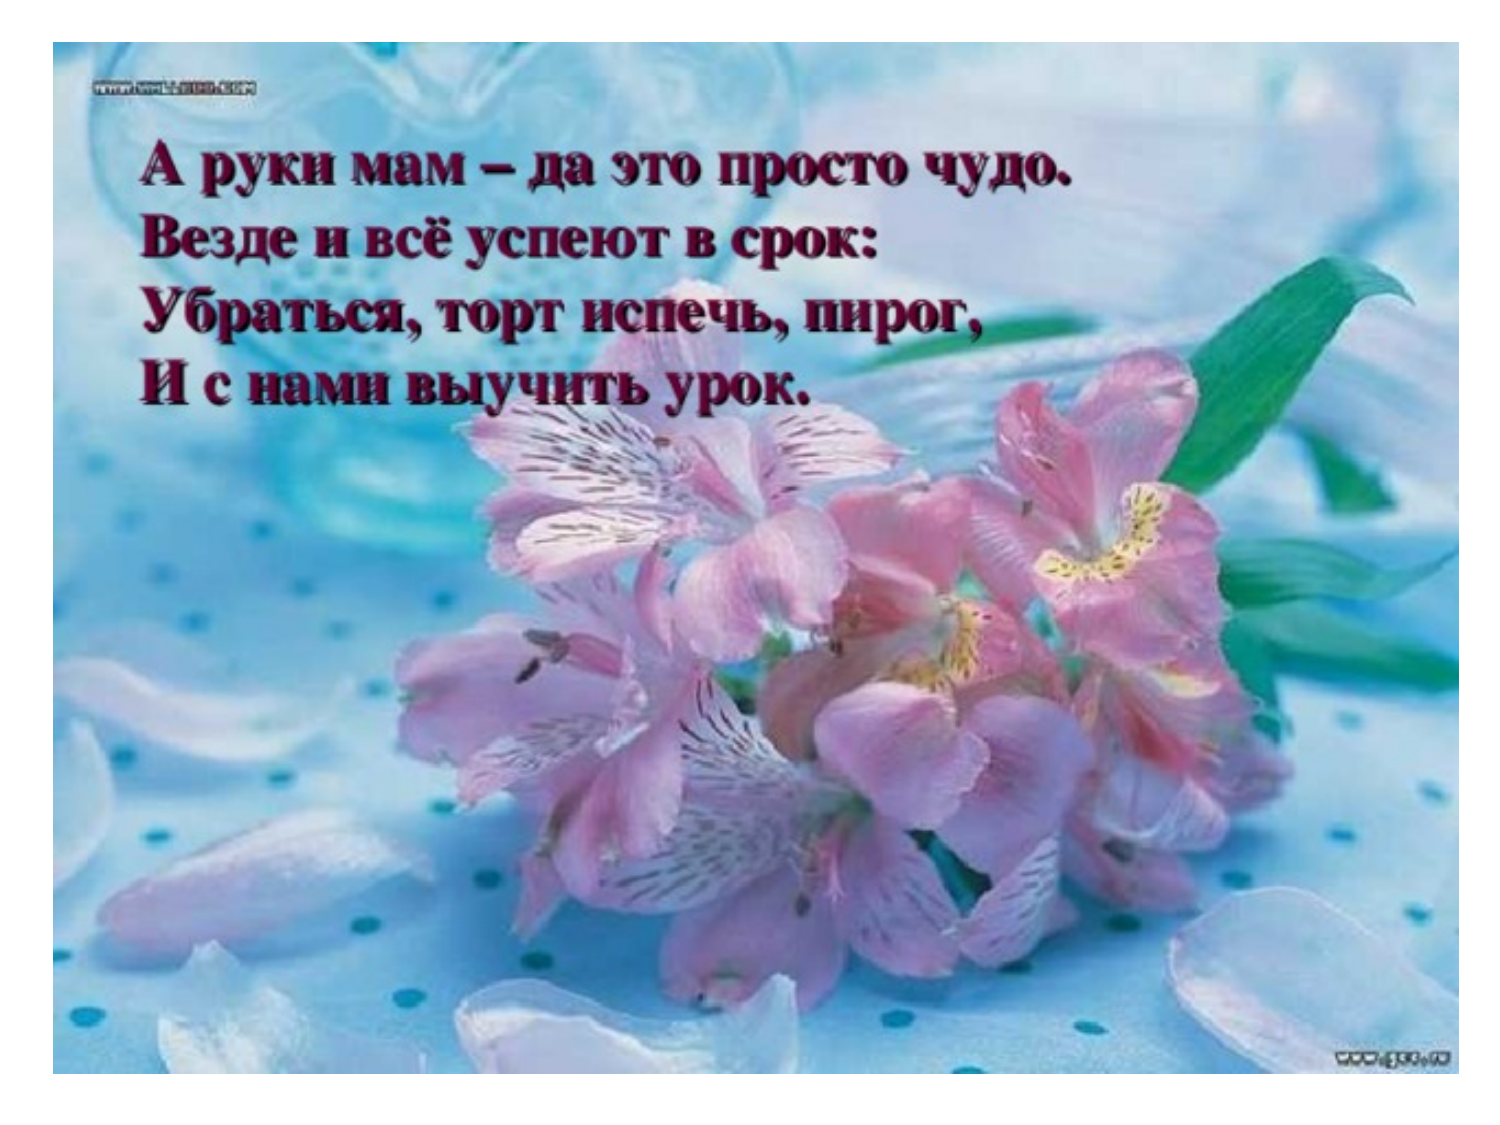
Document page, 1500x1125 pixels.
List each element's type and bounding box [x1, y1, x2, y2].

picture [52, 42, 1459, 1074]
